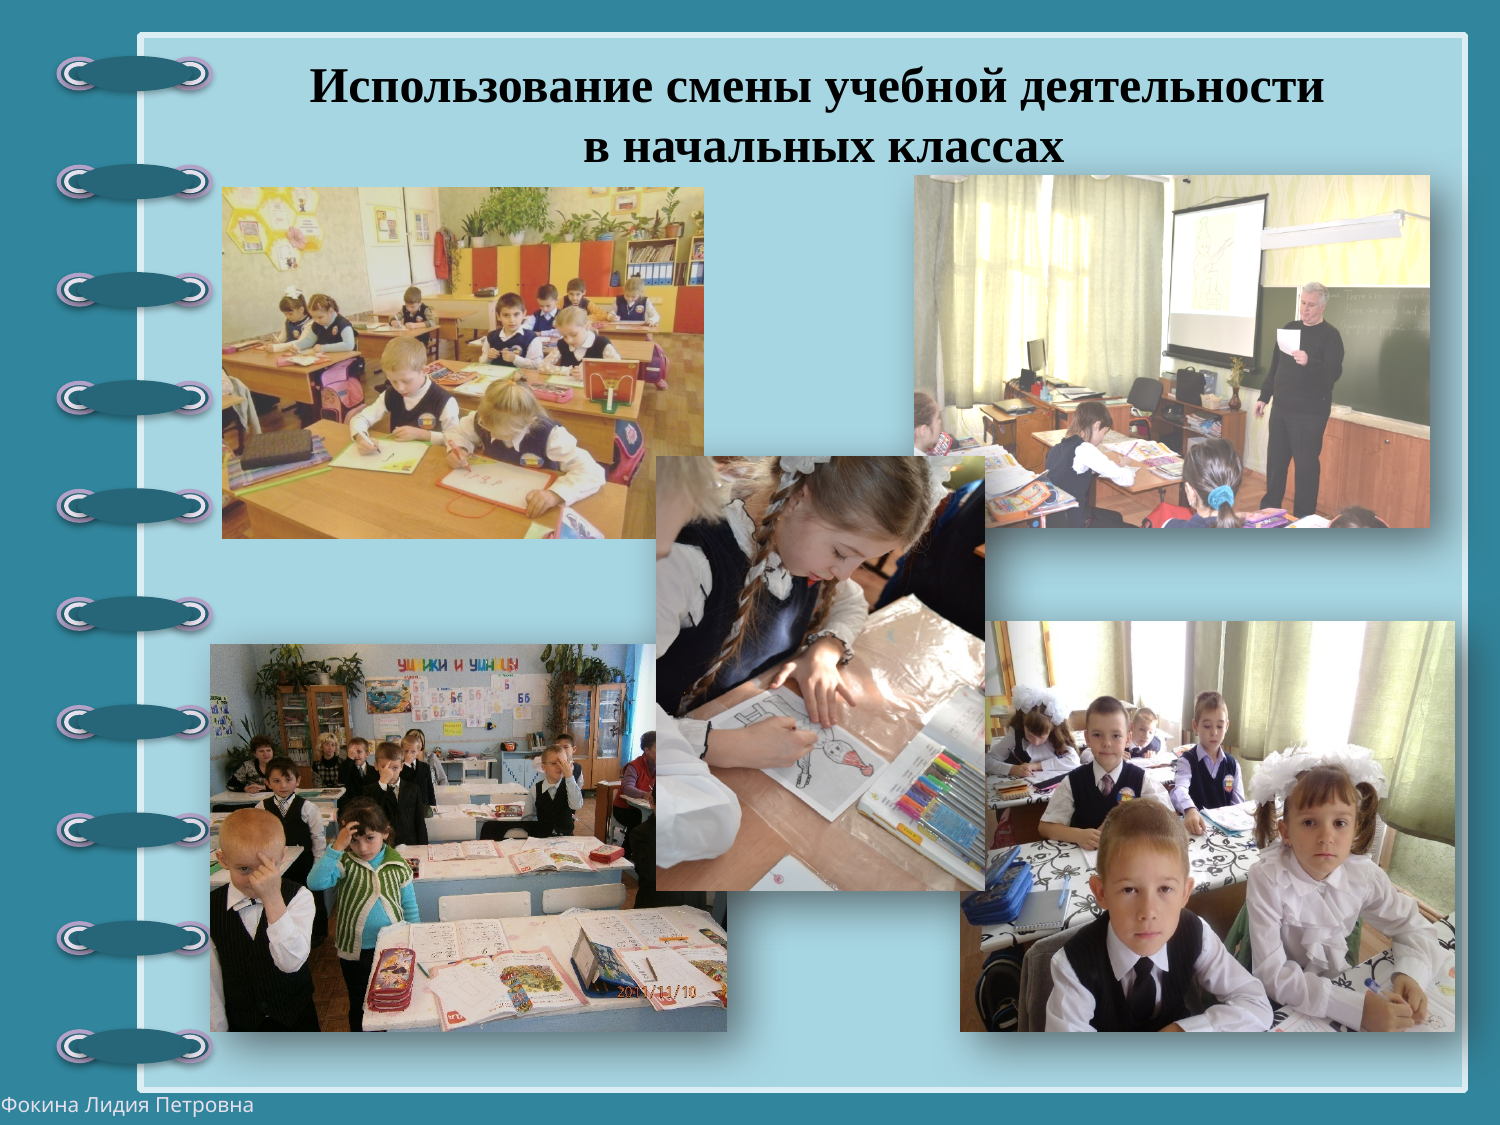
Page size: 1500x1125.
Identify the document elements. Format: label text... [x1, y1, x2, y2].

picture [210, 175, 1456, 1032]
title Использование смены учебной деятельности в начальных классах [222, 45, 1425, 233]
